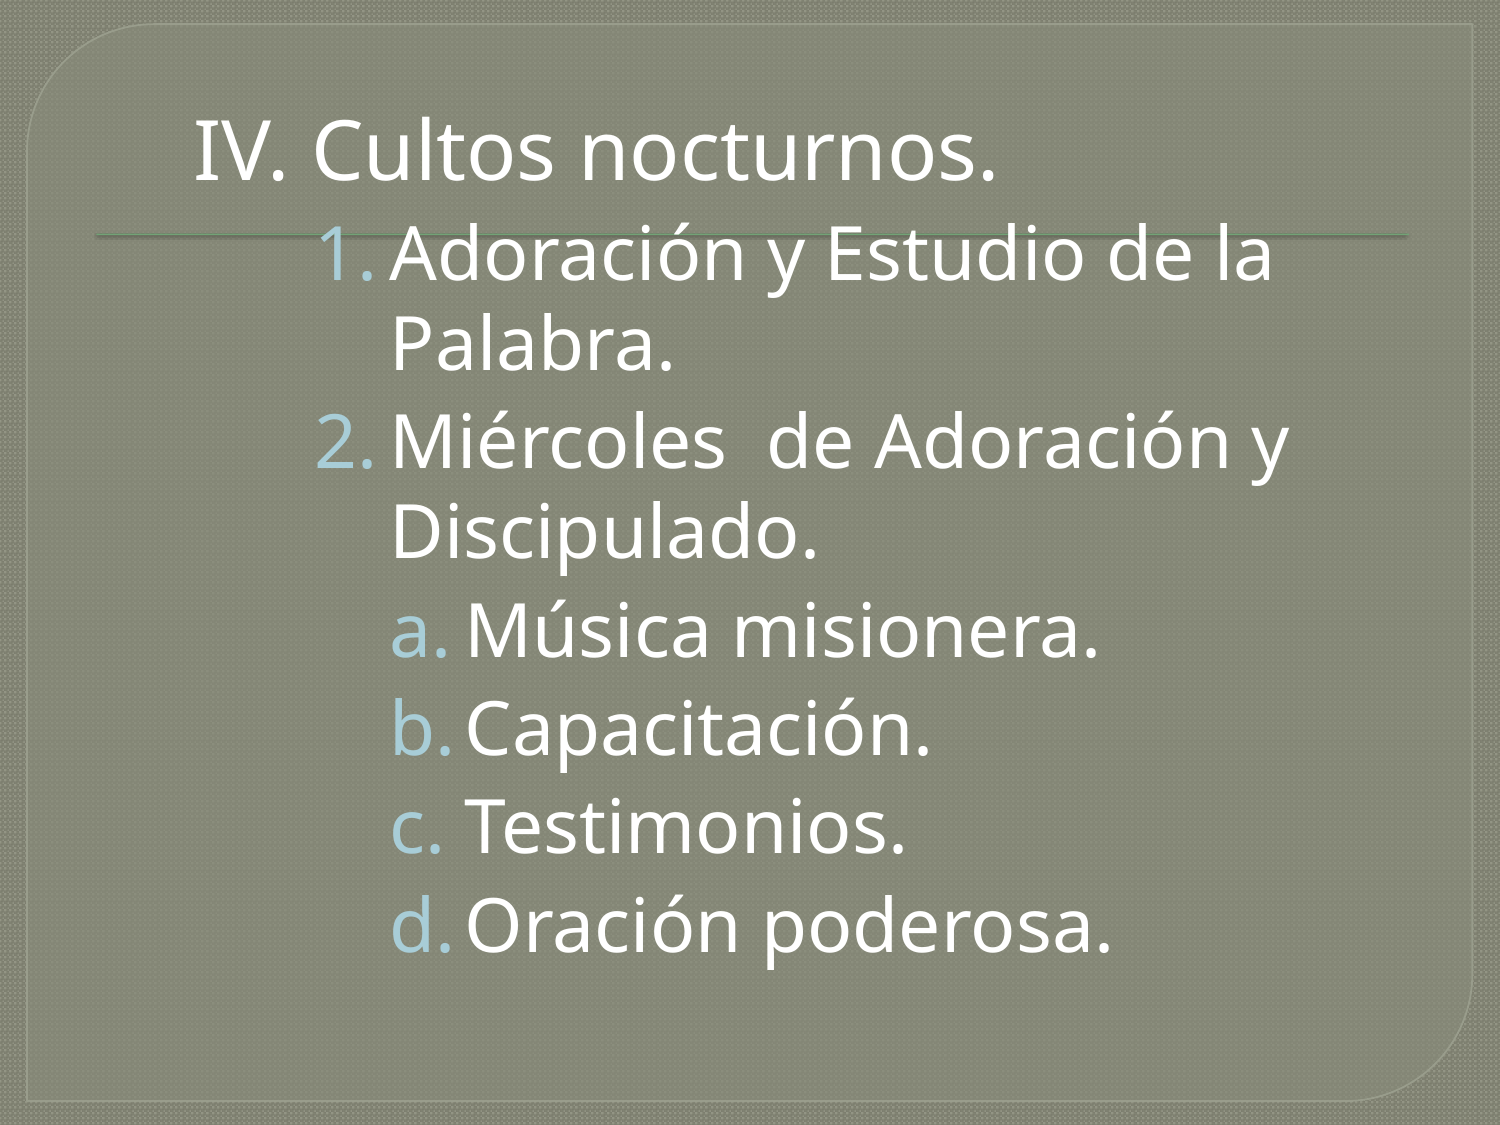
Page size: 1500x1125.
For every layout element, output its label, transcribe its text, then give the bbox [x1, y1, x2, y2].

list IV. Cultos nocturnos. Adoración y Estudio de la Palabra. Miércoles de Adoración y Discipulado. Música misionera. Capacitación. Testimonios. Oración poderosa. [75, 90, 1425, 982]
